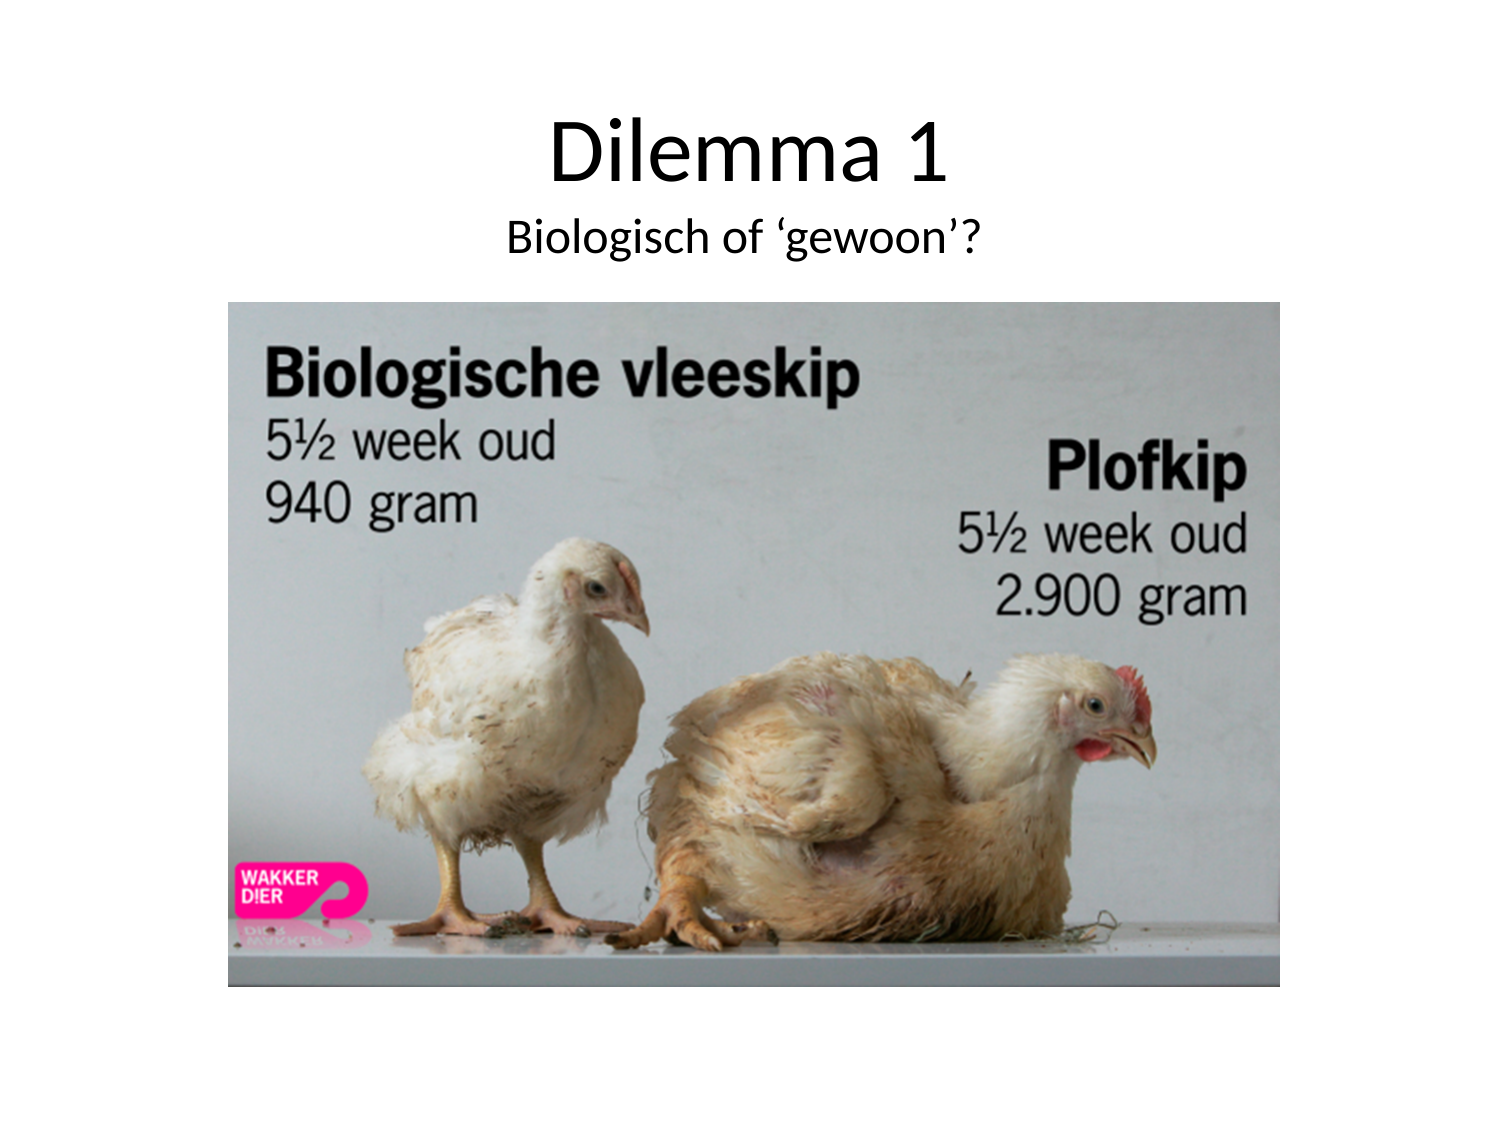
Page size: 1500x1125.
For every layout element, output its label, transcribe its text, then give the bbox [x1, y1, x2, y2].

picture [228, 302, 1281, 987]
title Dilemma 1 [75, 45, 1425, 196]
list Biologisch of ‘gewoon’? [75, 196, 1425, 1005]
